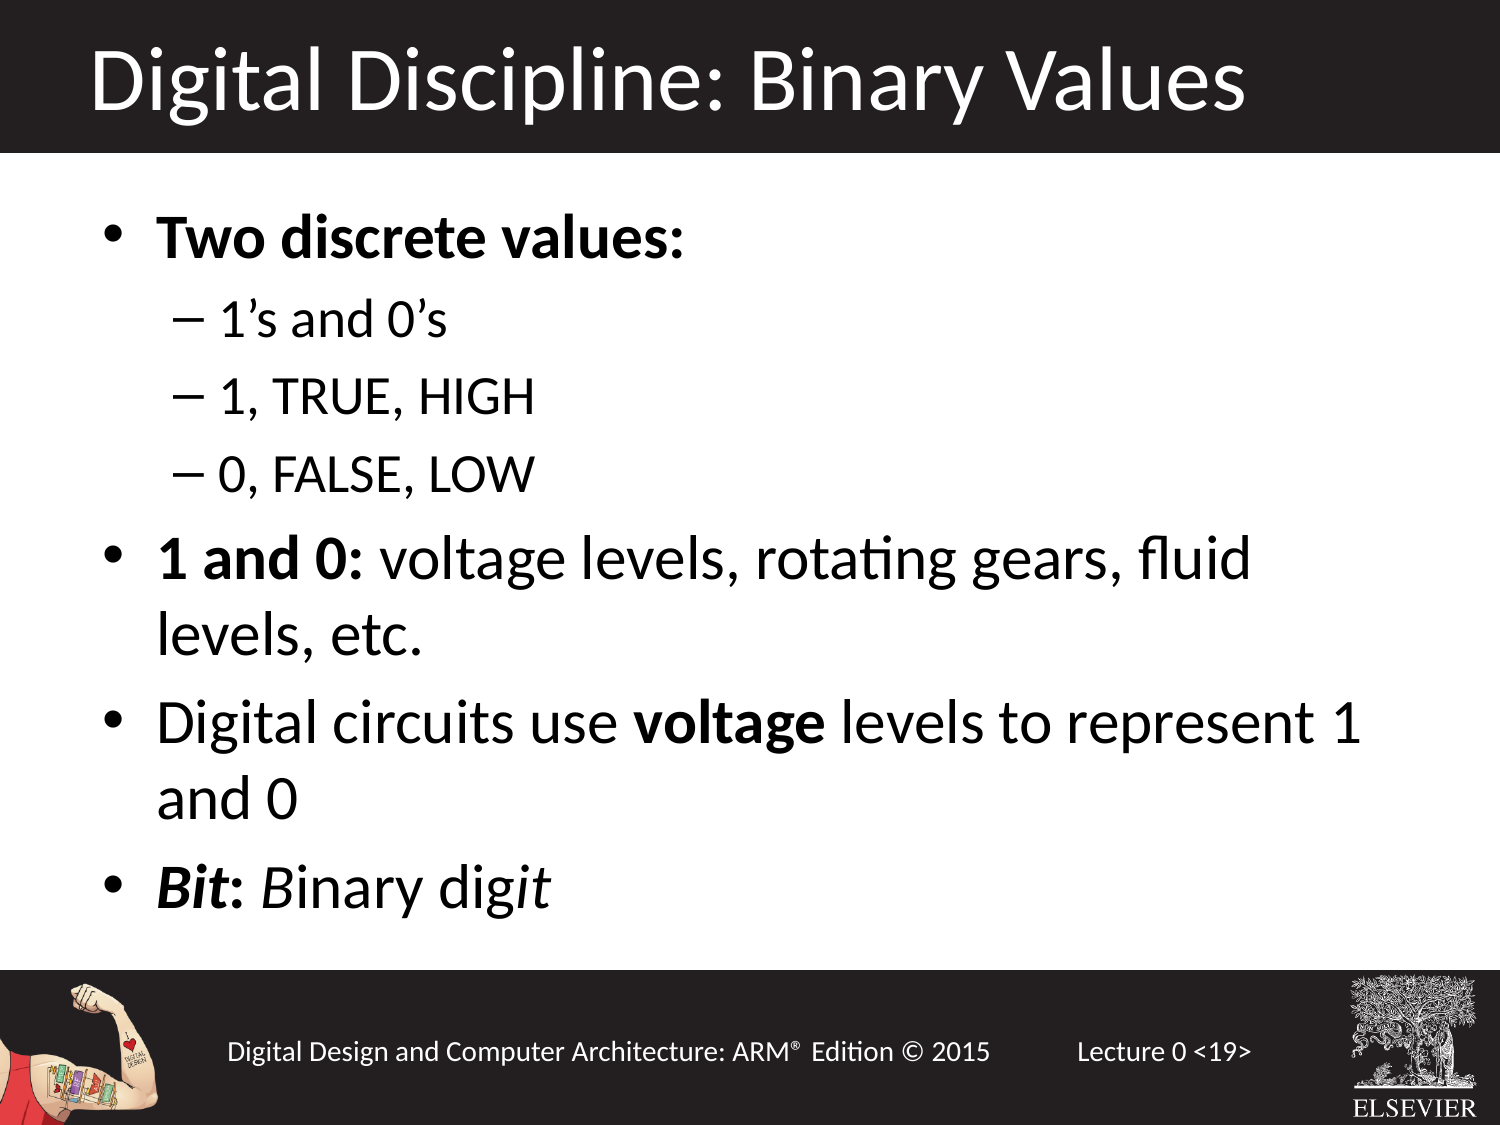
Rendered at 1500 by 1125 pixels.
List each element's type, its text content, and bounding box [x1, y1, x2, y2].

picture [1350, 974, 1477, 1117]
list Two discrete values: 1’s and 0’s 1, TRUE, HIGH 0, FALSE, LOW 1 and 0: voltage levels, rotating gears, fluid levels, etc. Digital circuits use voltage levels to represent 1 and 0 Bit: Binary digit [87, 187, 1438, 930]
picture [0, 979, 163, 1125]
text_box Digital Discipline: Binary Values [75, 11, 1375, 136]
